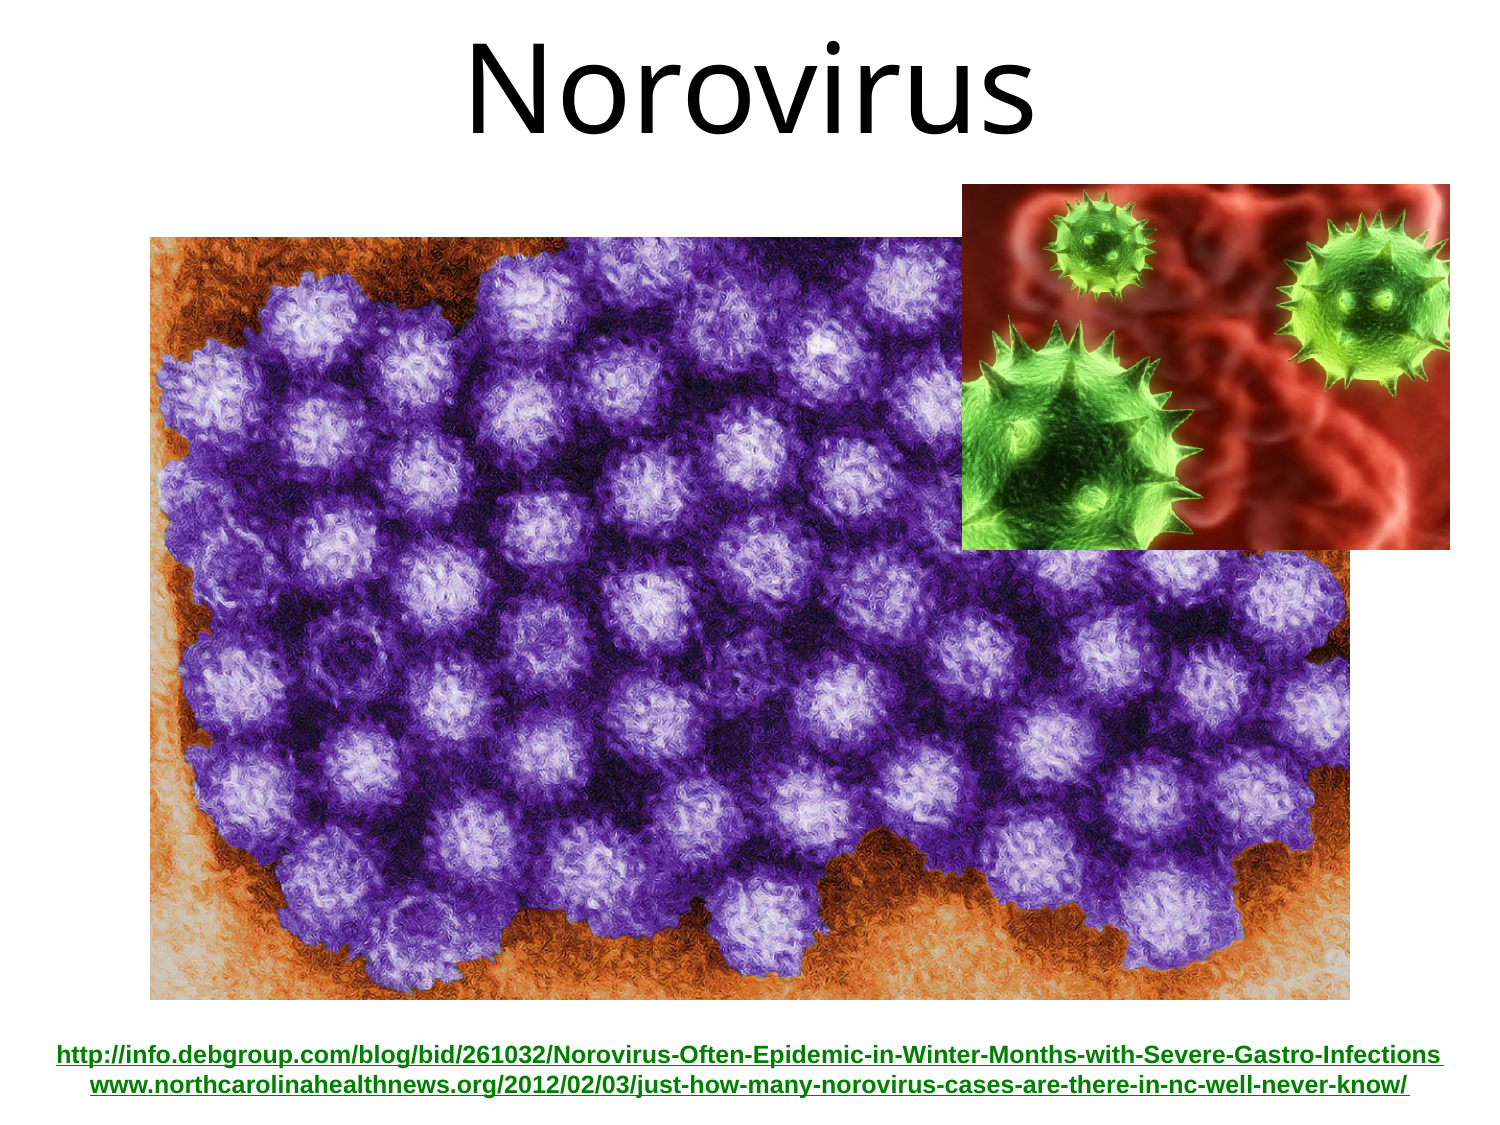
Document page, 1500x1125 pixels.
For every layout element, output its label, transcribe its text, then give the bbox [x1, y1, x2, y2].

footer http://info.debgroup.com/blog/bid/261032/Norovirus-Often-Epidemic-in-Winter-Months-with-Severe-Gastro-Infections www.northcarolinahealthnews.org/2012/02/03/just-how-many-norovirus-cases-are-there-in-nc-well-never-know/ [0, 1025, 1500, 1125]
picture [149, 184, 1451, 1001]
title Norovirus [0, 12, 1500, 155]
